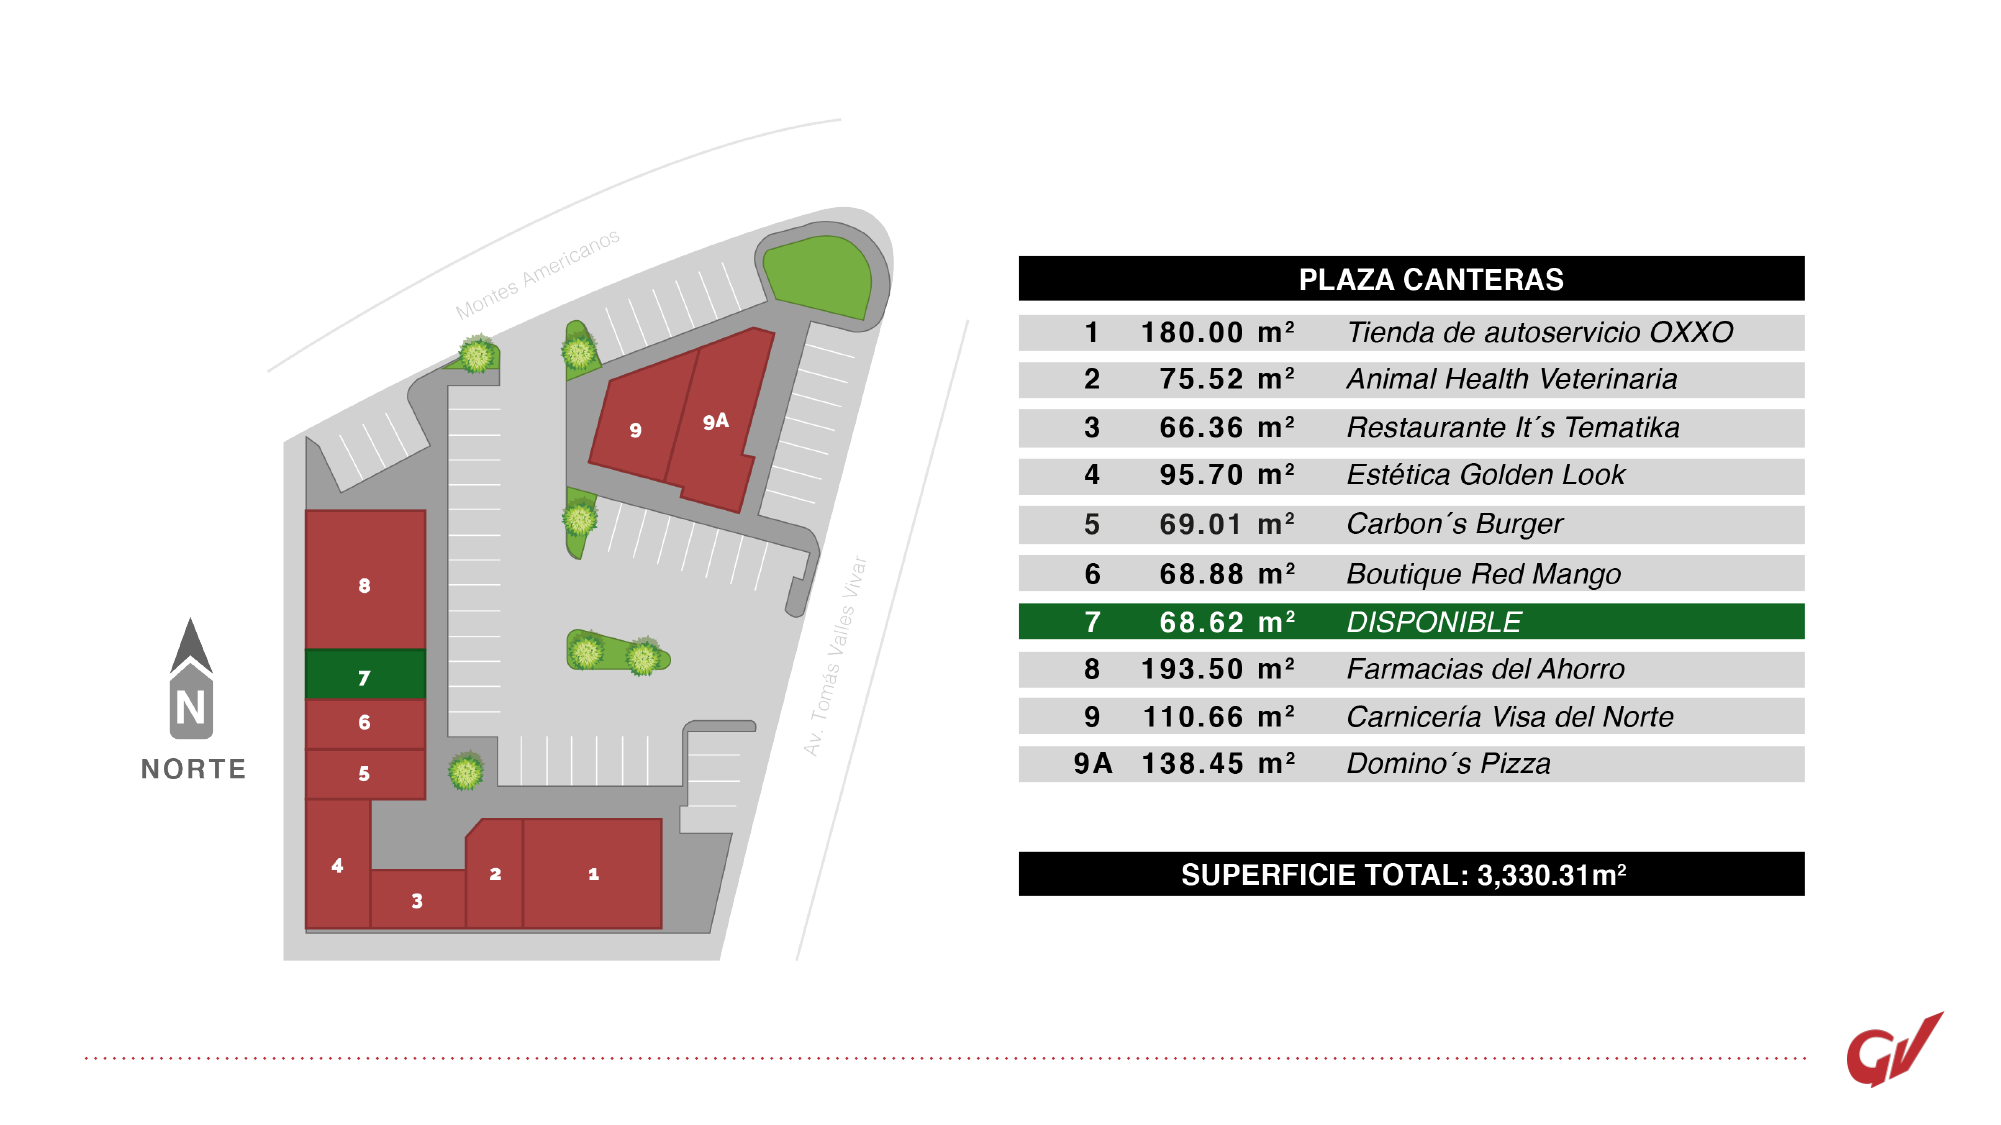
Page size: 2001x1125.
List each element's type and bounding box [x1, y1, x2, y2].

picture [139, 117, 1805, 961]
picture [1847, 1011, 1945, 1089]
